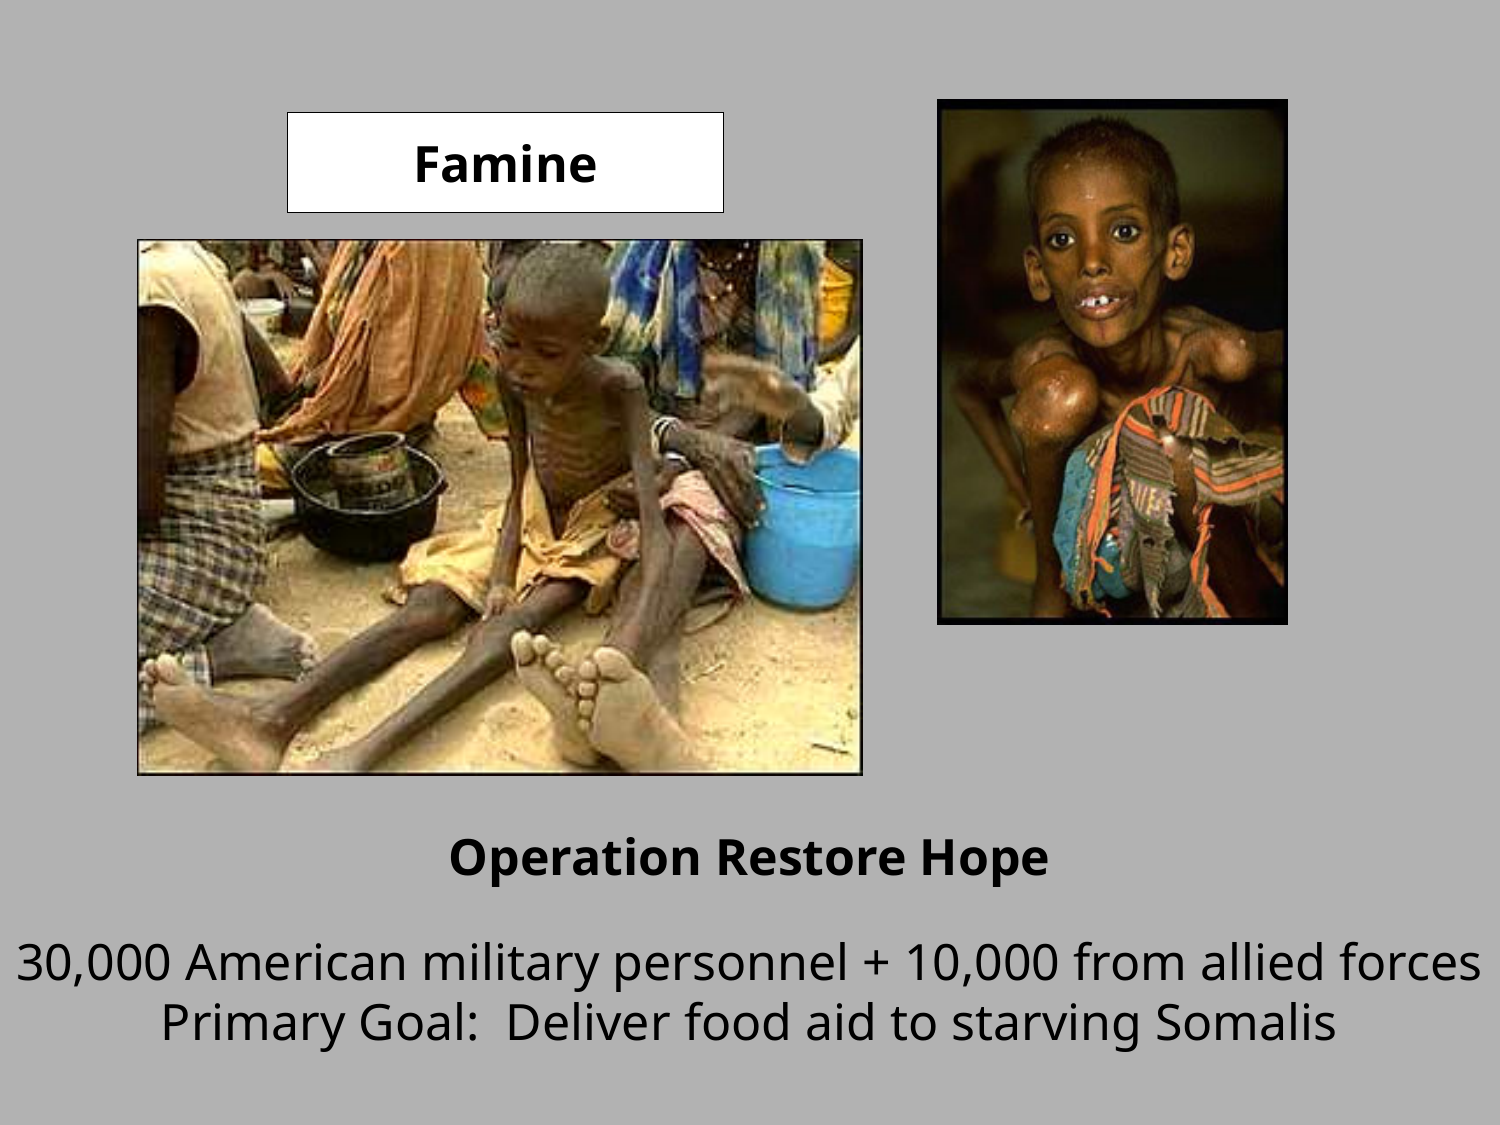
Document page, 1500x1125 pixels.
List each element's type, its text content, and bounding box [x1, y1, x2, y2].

picture [937, 99, 1288, 626]
text_box Operation Restore Hope 30,000 American military personnel + 10,000 from allied forces Primary Goal: Deliver food aid to starving Somalis [94, 817, 1406, 1013]
text_box Famine [287, 112, 724, 213]
picture [137, 239, 863, 777]
